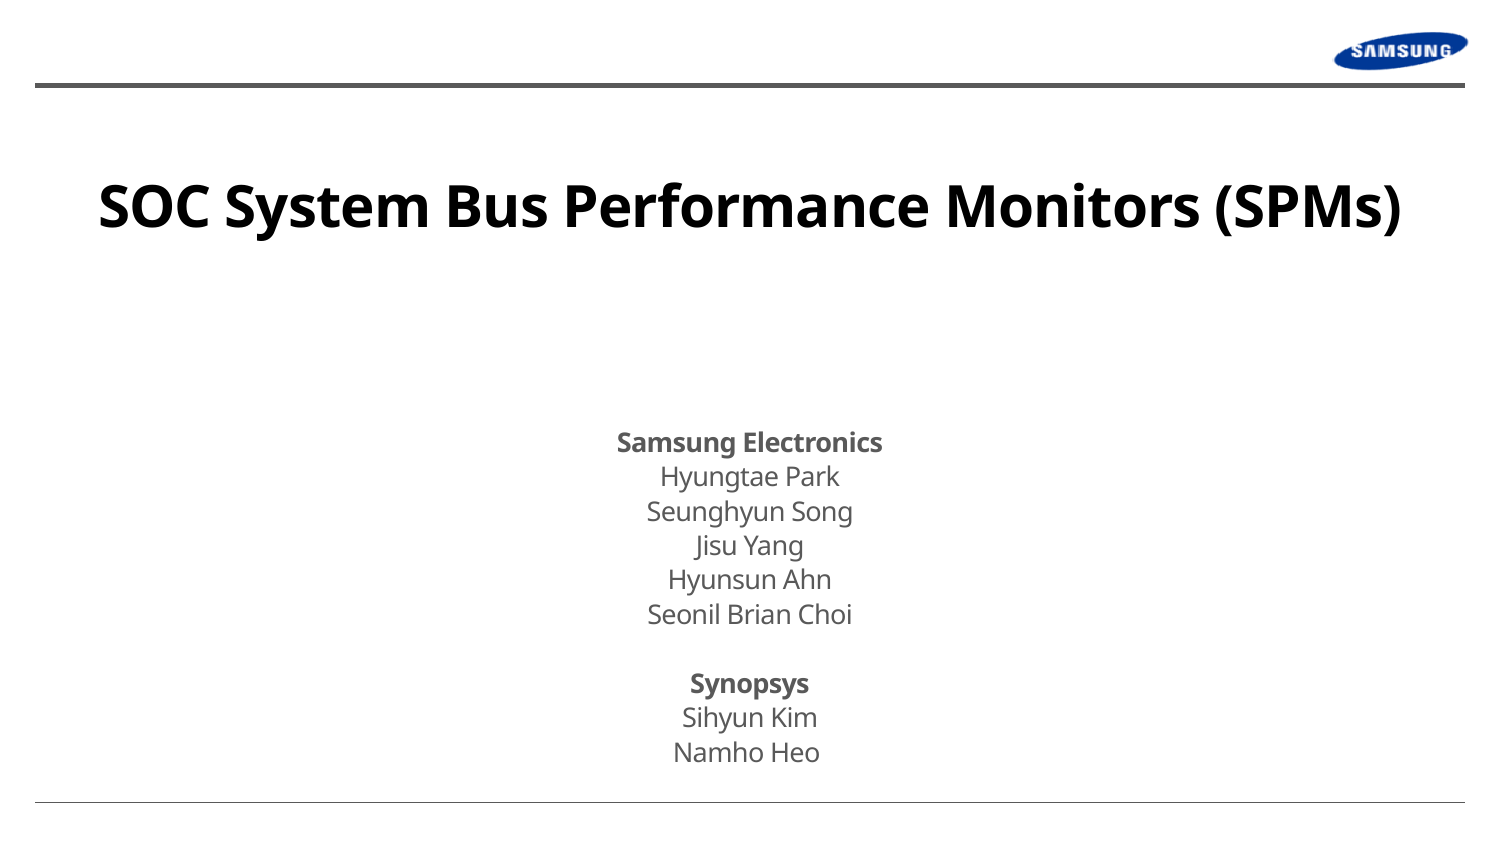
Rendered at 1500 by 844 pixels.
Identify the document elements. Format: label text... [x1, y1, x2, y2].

picture [1320, 14, 1486, 88]
subtitle Samsung Electronics Hyungtae Park Seunghyun Song Jisu Yang Hyunsun Ahn Seonil Brian Choi Synopsys Sihyun Kim Namho Heo [69, 447, 1431, 794]
title SOC System Bus Performance Monitors (SPMs) [49, 163, 1451, 447]
